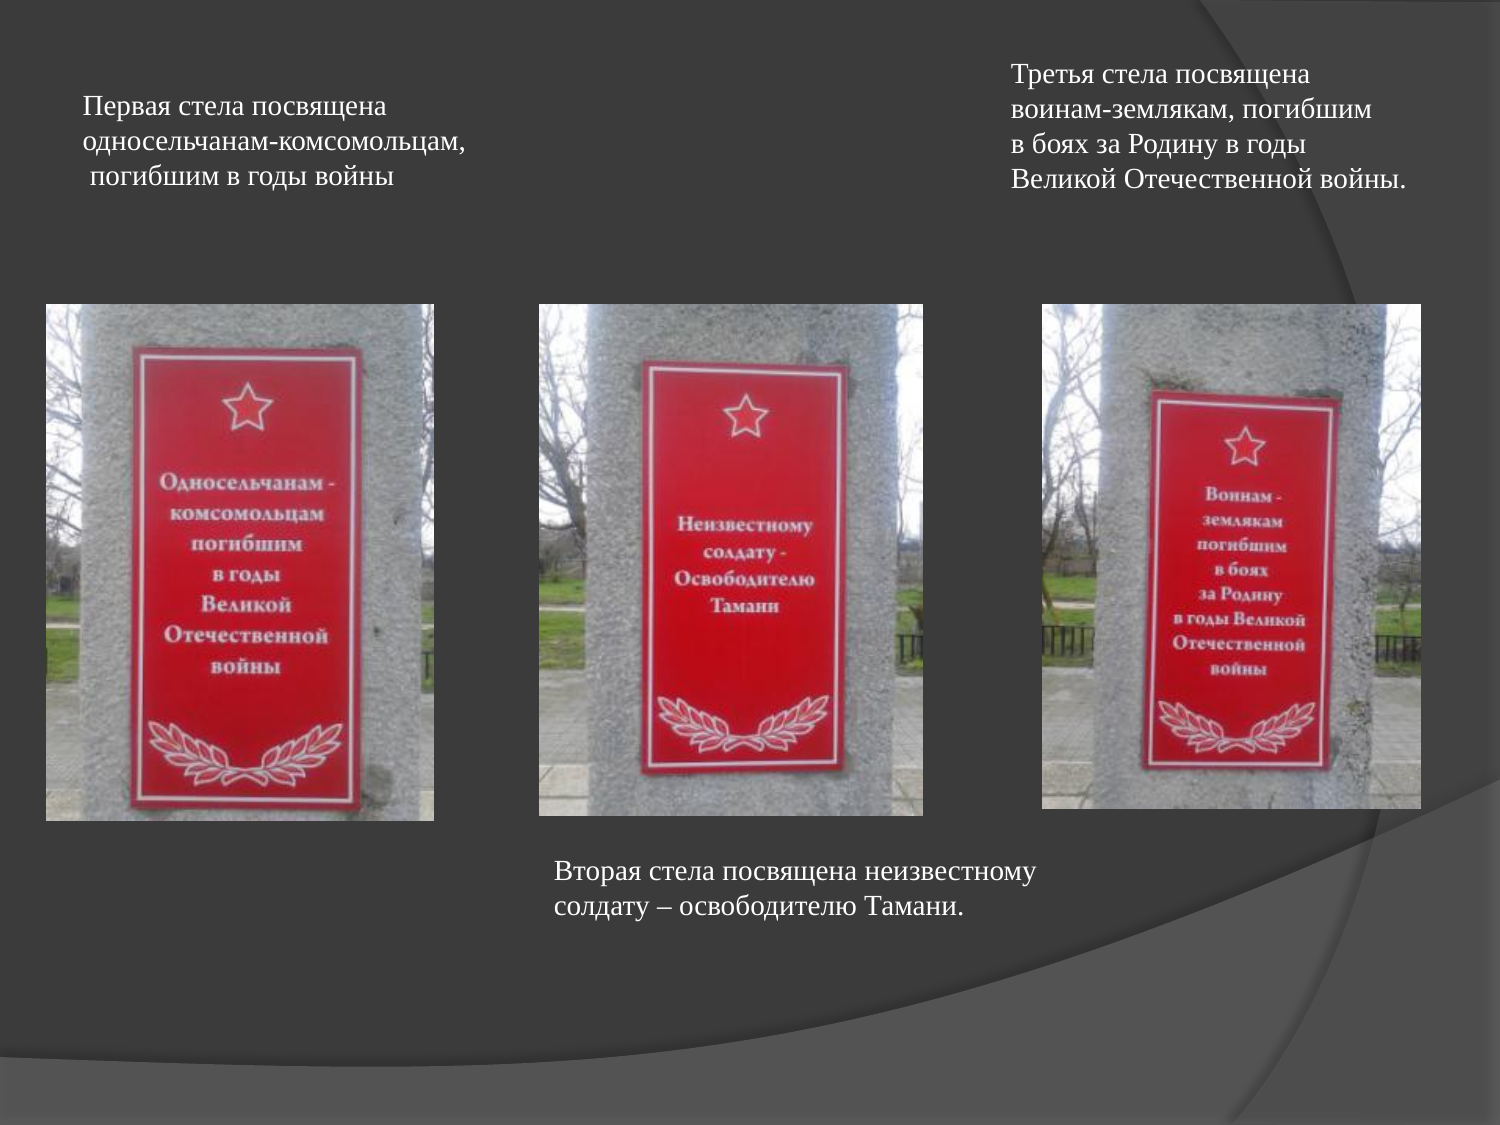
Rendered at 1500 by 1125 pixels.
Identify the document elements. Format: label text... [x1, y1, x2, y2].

picture [538, 304, 923, 816]
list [46, 304, 434, 821]
text_box Третья стела посвящена воинам-землякам, погибшим в боях за Родину в годы Великой Отечественной войны. [996, 46, 1442, 202]
title Первая стела посвящена односельчанам-комсомольцам, погибшим в годы войны [75, 45, 1300, 233]
picture [1042, 304, 1422, 809]
text_box Вторая стела посвящена неизвестному солдату – освободителю Тамани. [539, 843, 1301, 929]
